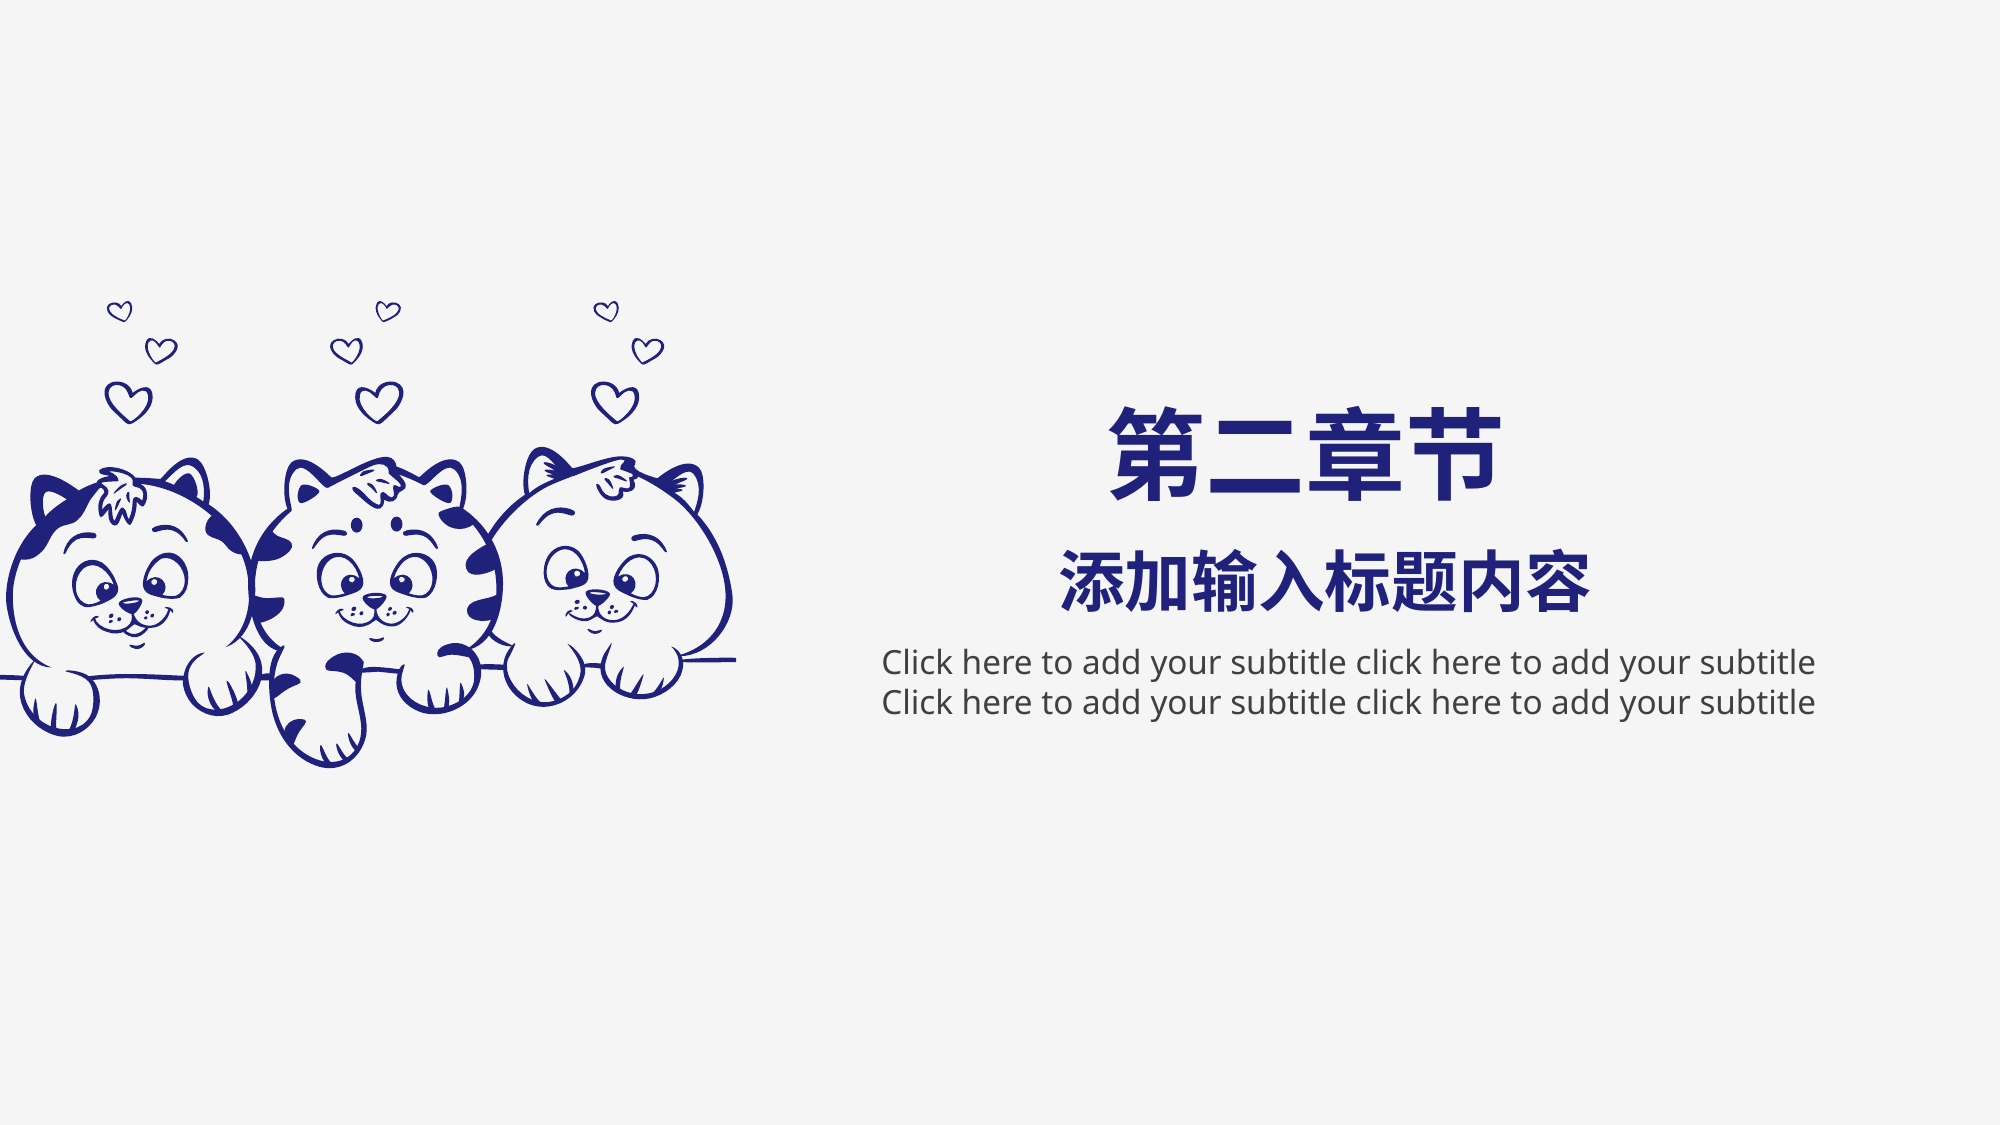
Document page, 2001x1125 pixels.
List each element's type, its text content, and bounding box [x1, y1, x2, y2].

text_box 添加输入标题内容 [1043, 532, 1632, 628]
text_box 第二章节 [1090, 384, 1560, 520]
text_box Click here to add your subtitle click here to add your subtitle Click here to add your subtitle click here to add your subtitle [844, 627, 1855, 734]
picture [0, 301, 737, 769]
